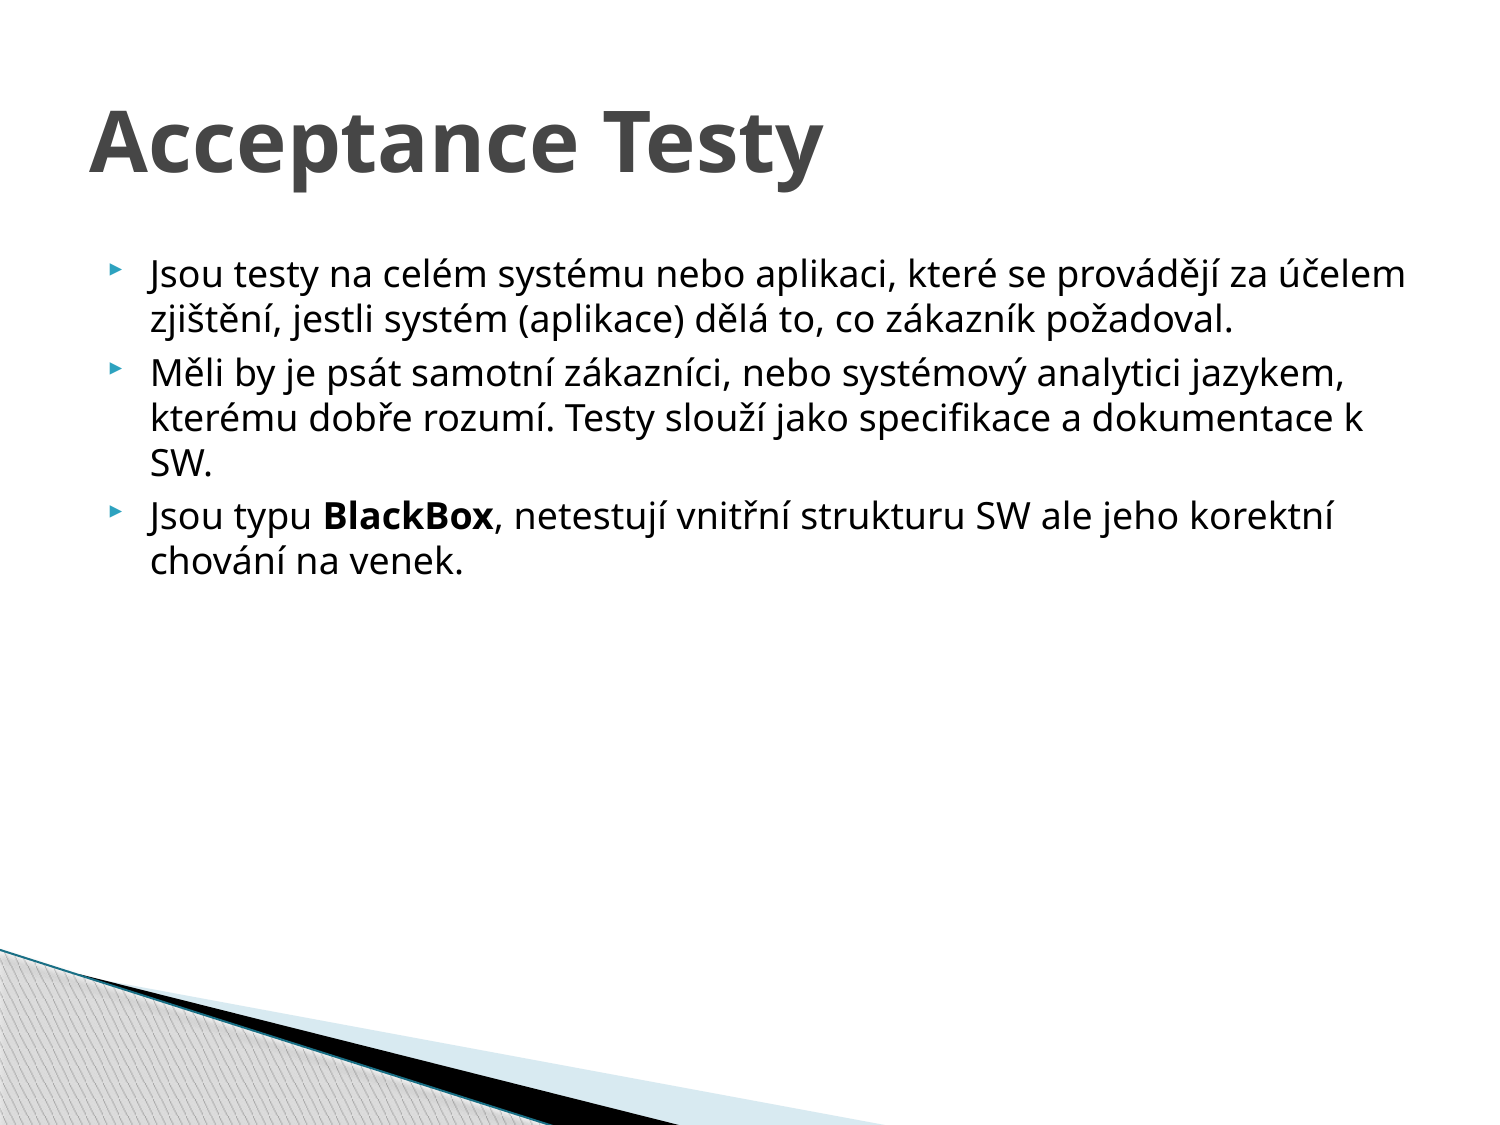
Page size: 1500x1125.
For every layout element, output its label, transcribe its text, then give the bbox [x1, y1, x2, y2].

list Jsou testy na celém systému nebo aplikaci, které se provádějí za účelem zjištění, jestli systém (aplikace) dělá to, co zákazník požadoval. Měli by je psát samotní zákazníci, nebo systémový analytici jazykem, kterému dobře rozumí. Testy slouží jako specifikace a dokumentace k SW. Jsou typu BlackBox, netestují vnitřní strukturu SW ale jeho korektní chování na venek. [75, 243, 1425, 986]
title Acceptance Testy [75, 45, 1425, 233]
